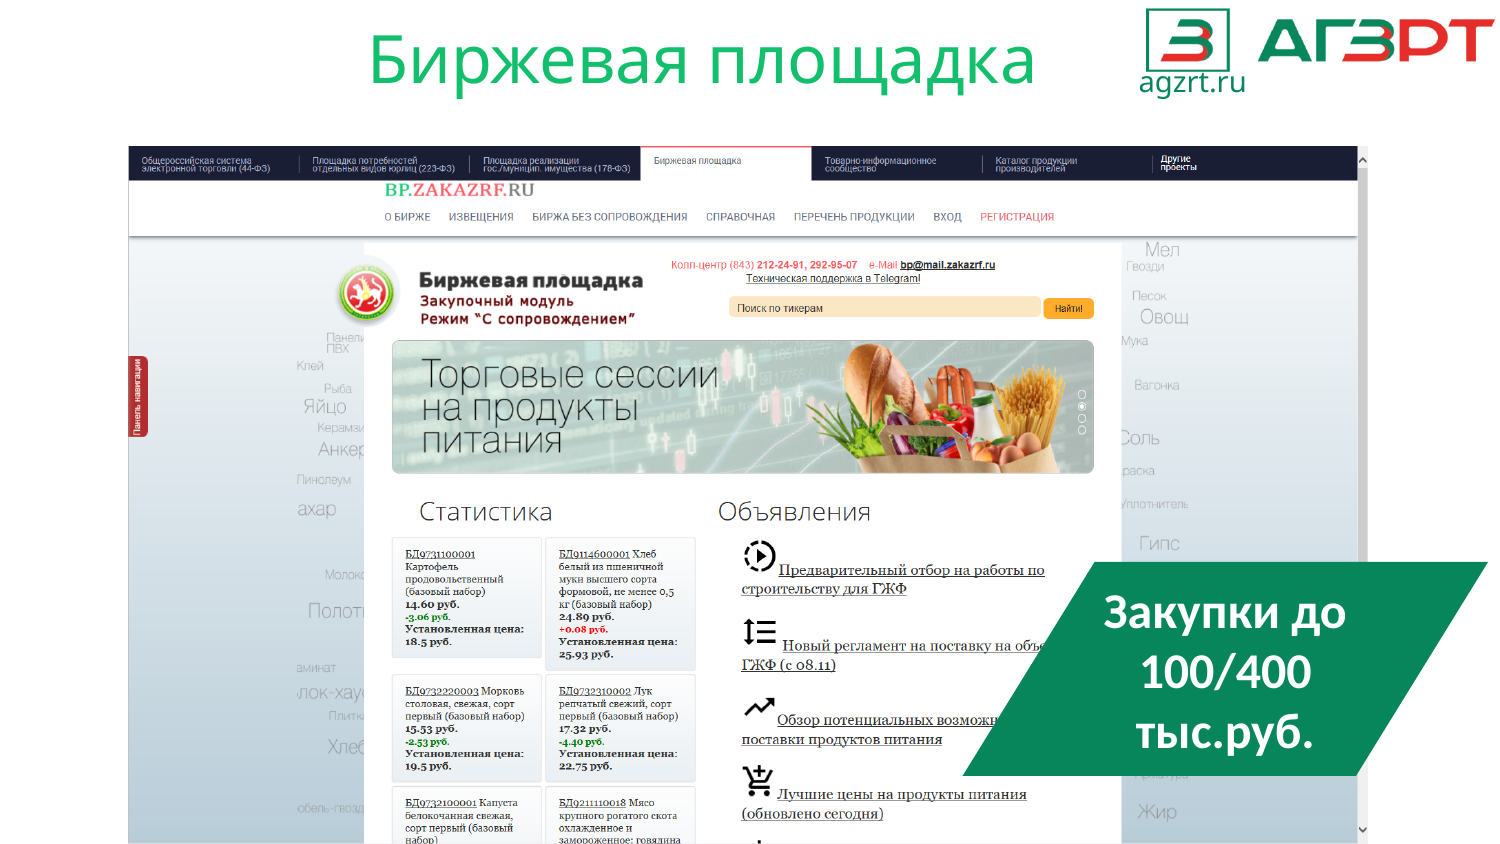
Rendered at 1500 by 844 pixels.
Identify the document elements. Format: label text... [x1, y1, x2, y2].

text_box agzrt.ru [1123, 55, 1262, 106]
picture [1146, 8, 1495, 72]
text_box Закупки до 100/400 тыс.руб. [1373, 559, 1490, 753]
footer Биржевая площадка [112, 34, 1141, 80]
picture [128, 146, 1368, 844]
